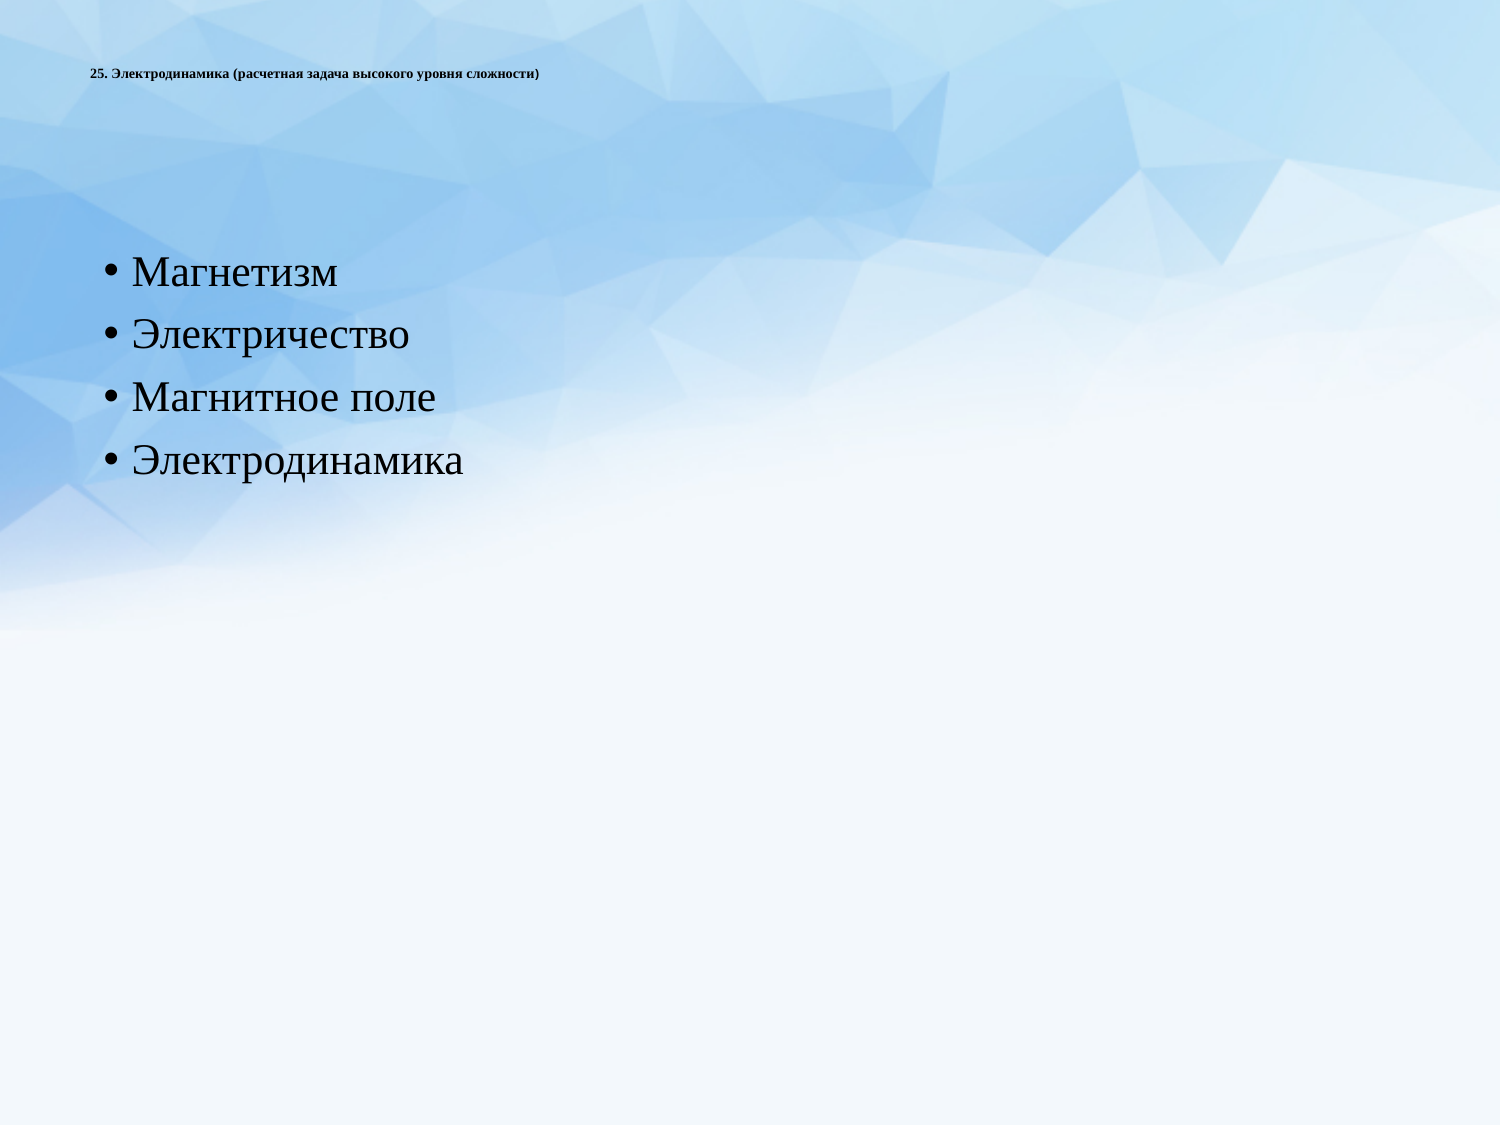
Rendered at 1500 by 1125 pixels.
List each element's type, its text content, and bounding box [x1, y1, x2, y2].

list Магнетизм Электричество Магнитное поле Электродинамика [88, 172, 1439, 1064]
title 25. Электродинамика (расчетная задача высокого уровня сложности) [75, 45, 1425, 90]
picture [0, 0, 1500, 1125]
